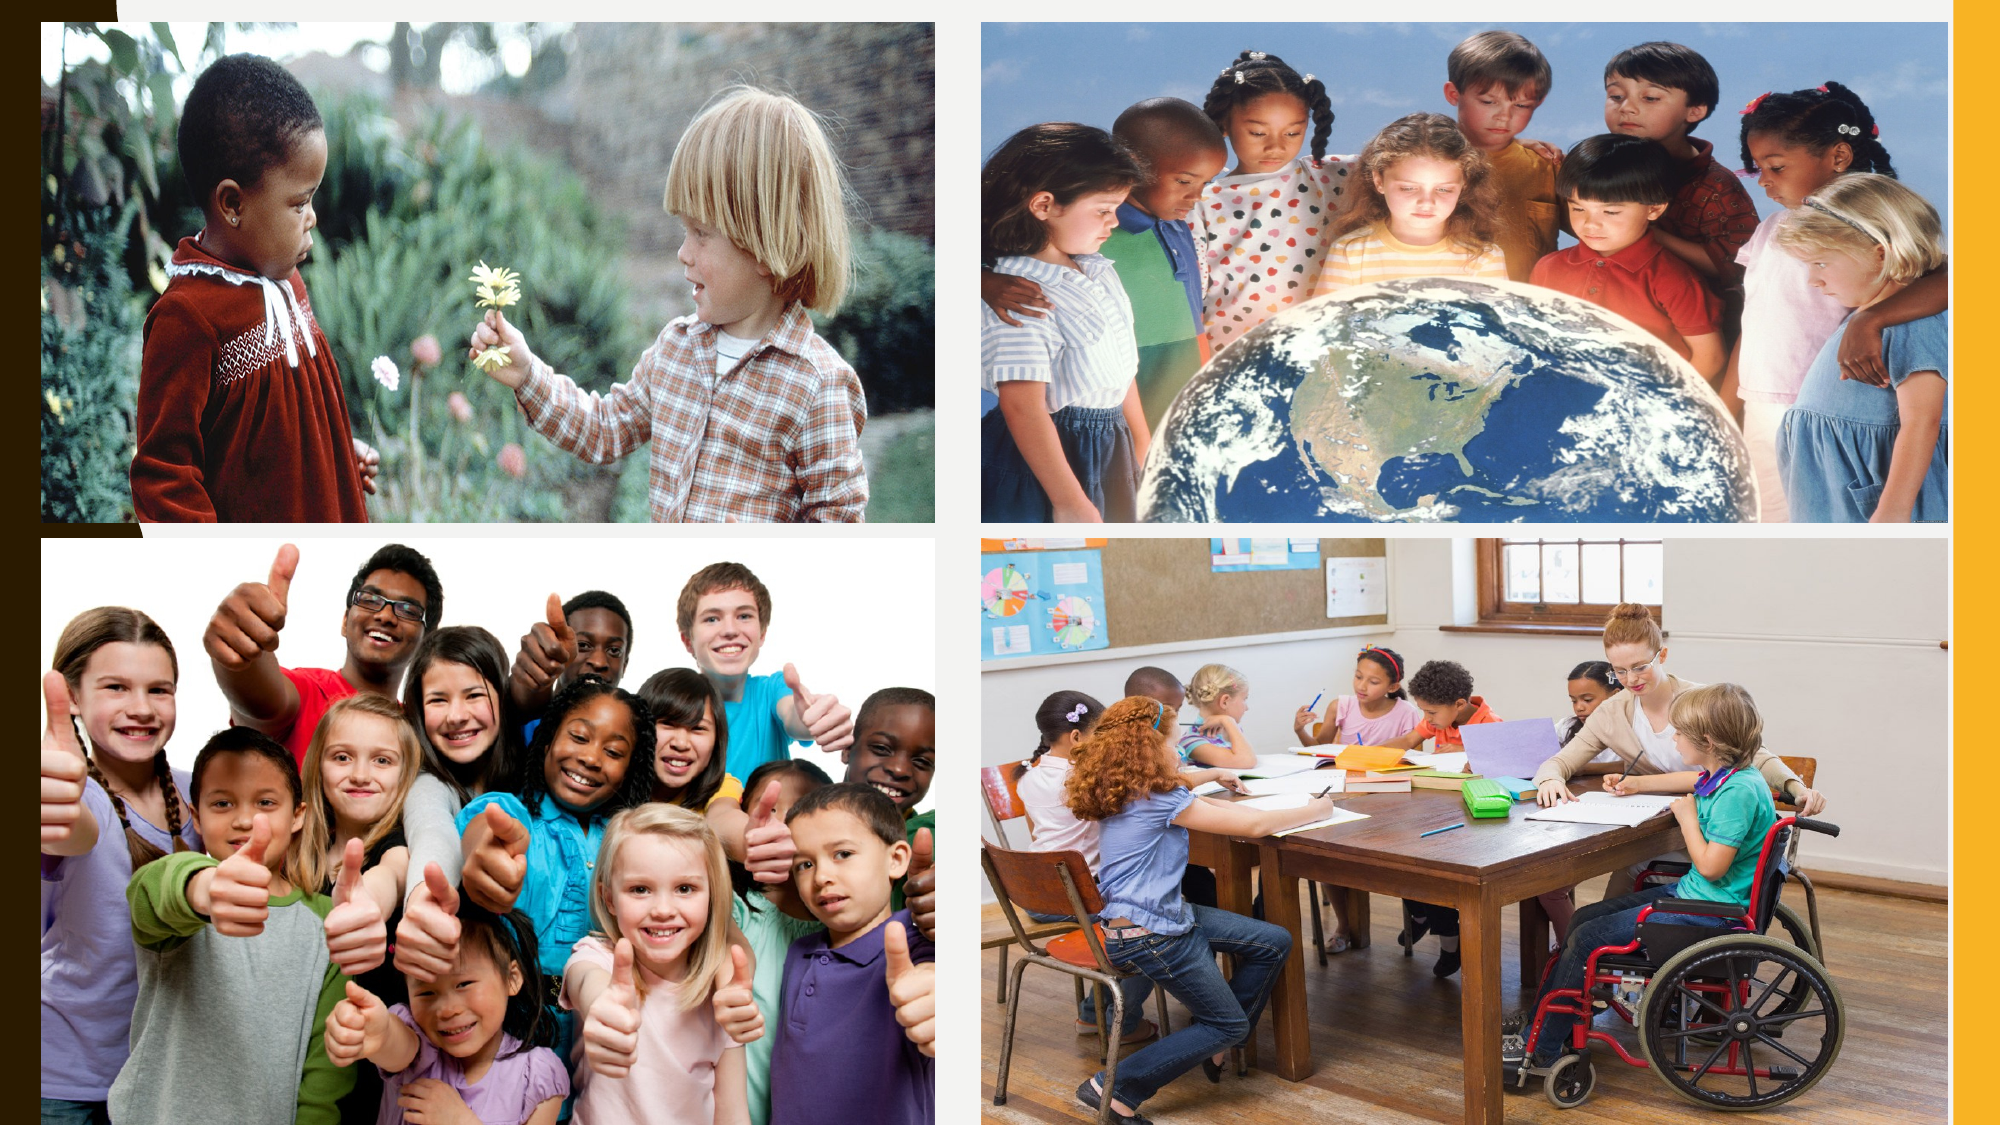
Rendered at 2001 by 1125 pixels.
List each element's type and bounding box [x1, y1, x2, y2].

picture [981, 22, 1948, 523]
picture [41, 538, 935, 1125]
picture [981, 538, 1948, 1125]
picture [41, 22, 935, 523]
